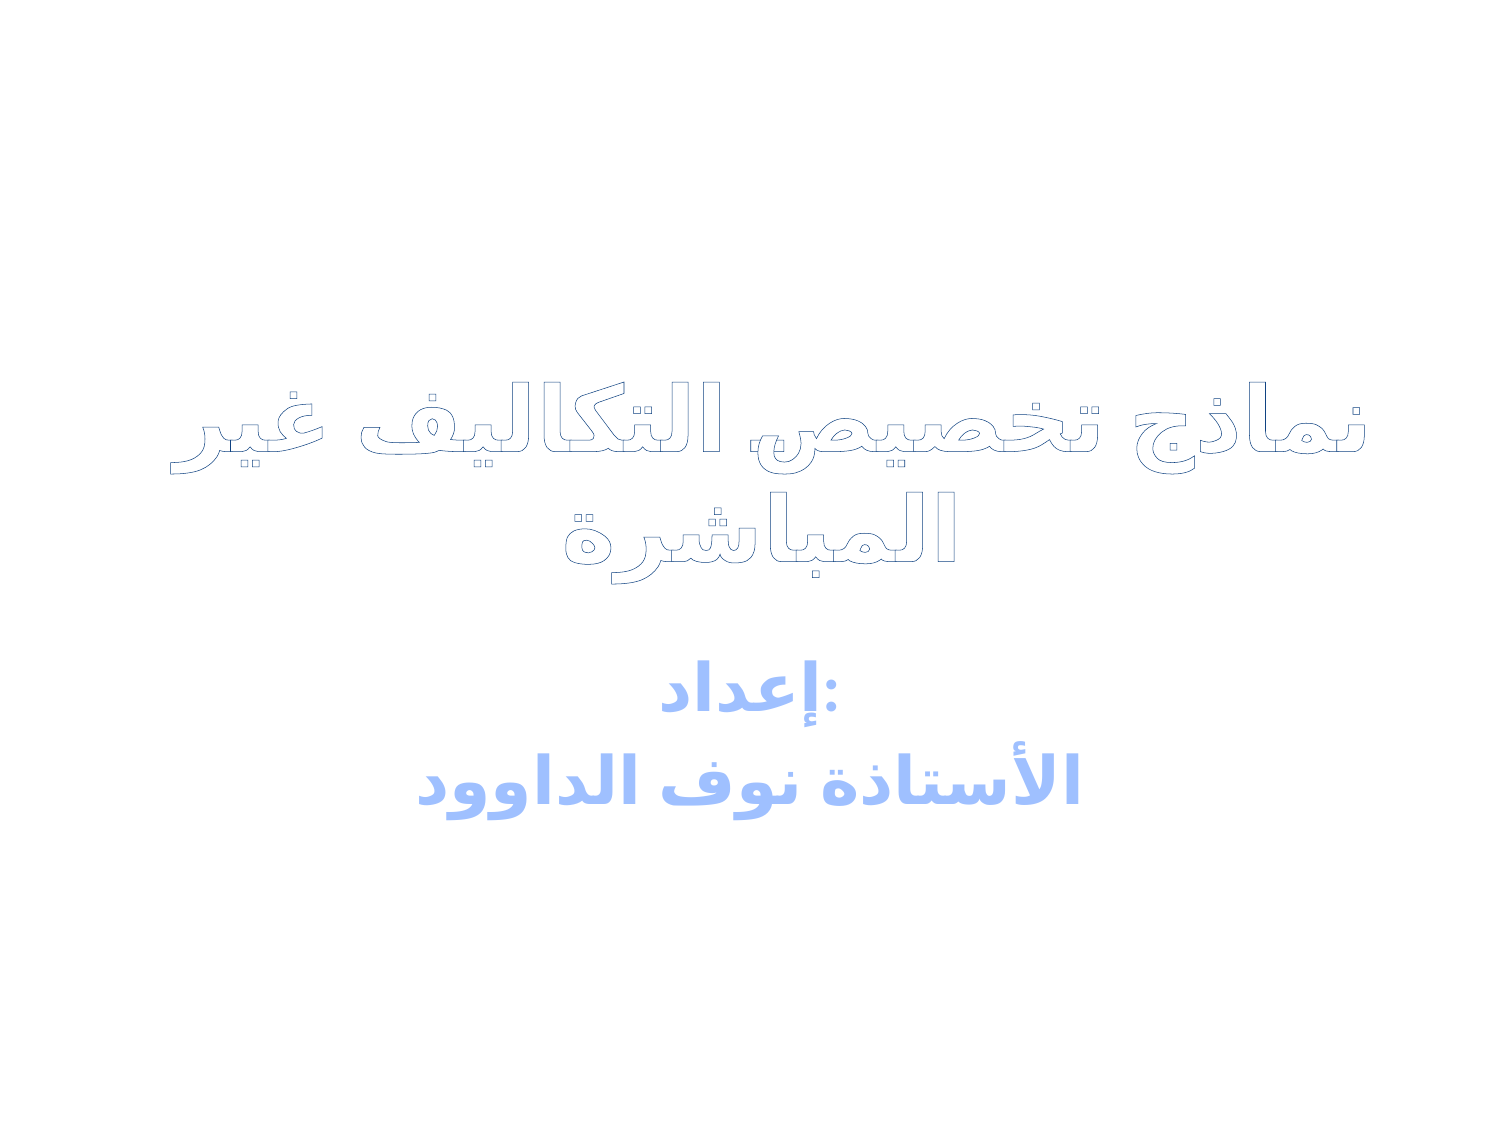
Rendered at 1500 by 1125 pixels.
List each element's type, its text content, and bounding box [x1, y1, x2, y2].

subtitle إعداد: الأستاذة نوف الداوود [225, 637, 1275, 925]
title نماذج تخصيص التكاليف غير المباشرة [112, 349, 1436, 591]
